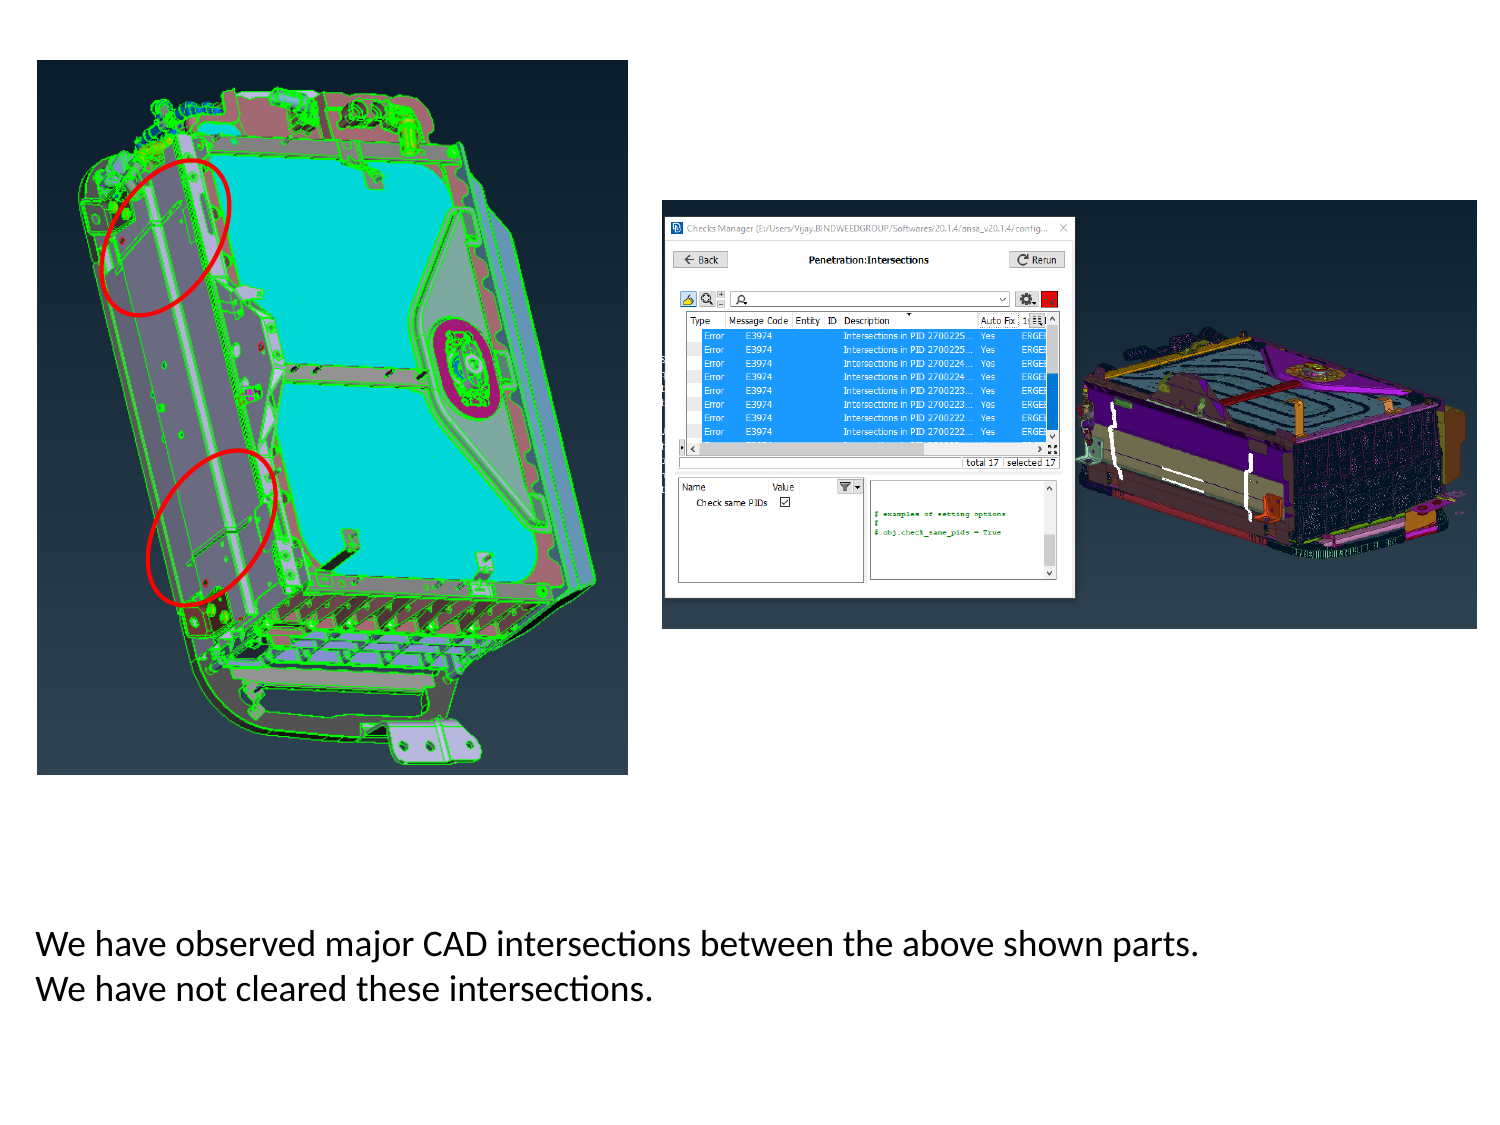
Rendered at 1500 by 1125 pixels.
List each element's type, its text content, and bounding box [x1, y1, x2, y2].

text_box We have observed major CAD intersections between the above shown parts. We have not cleared these intersections. [20, 911, 1258, 1017]
picture [662, 200, 1478, 629]
picture [37, 59, 628, 776]
